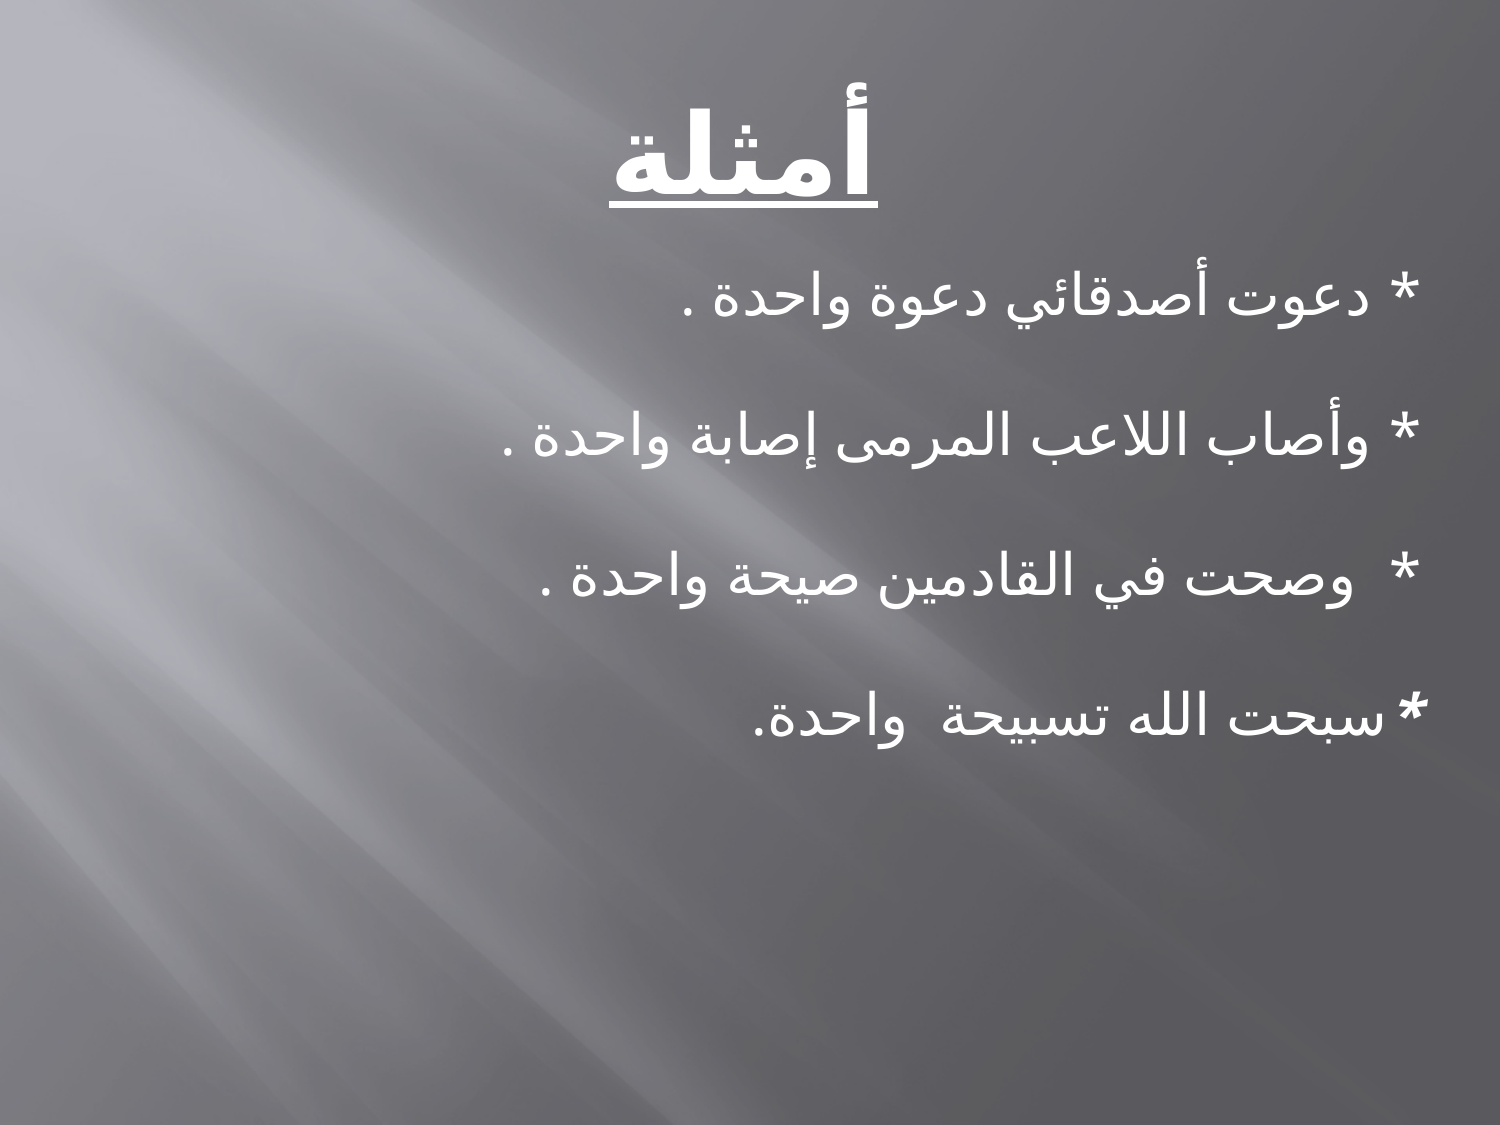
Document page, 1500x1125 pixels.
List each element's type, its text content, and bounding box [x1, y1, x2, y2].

text_box * دعوت أصدقائي دعوة واحدة . * وأصاب اللاعب المرمى إصابة واحدة . * وصحت في القادمين صيحة واحدة . *سبحت الله تسبيحة واحدة. [50, 249, 1438, 755]
text_box أمثلة [474, 74, 1013, 225]
